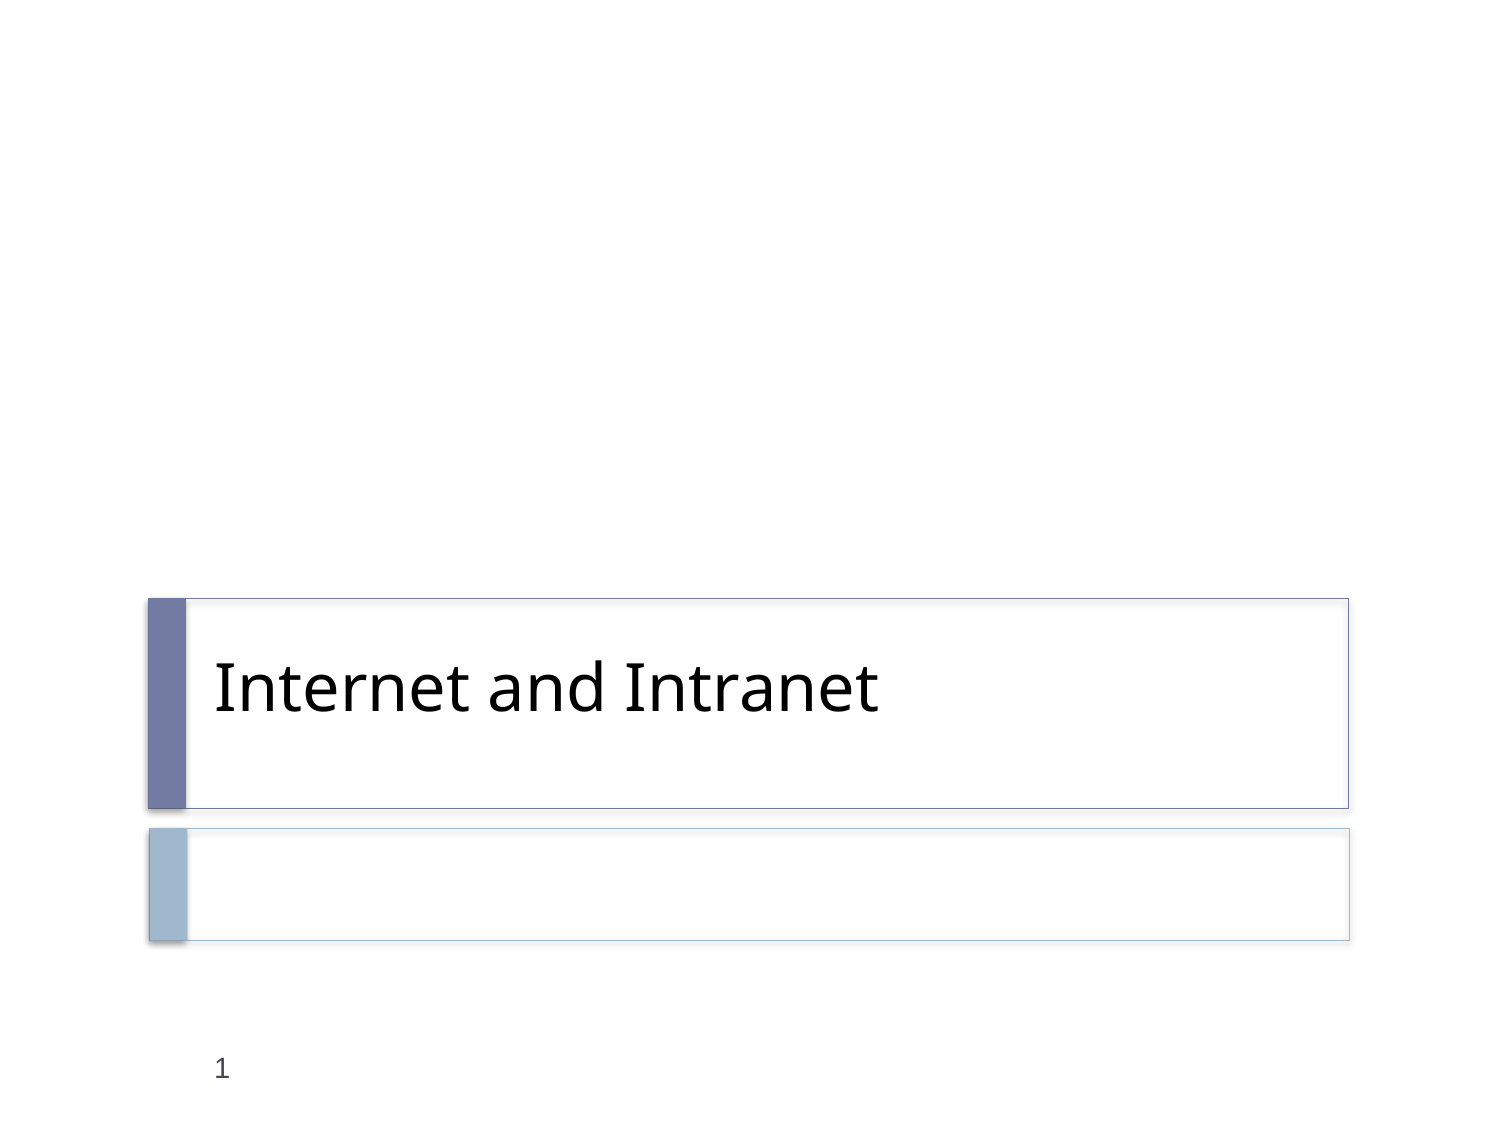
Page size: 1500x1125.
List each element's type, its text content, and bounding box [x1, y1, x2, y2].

title Internet and Intranet [200, 637, 1325, 800]
slide_number 1 [199, 1042, 400, 1103]
